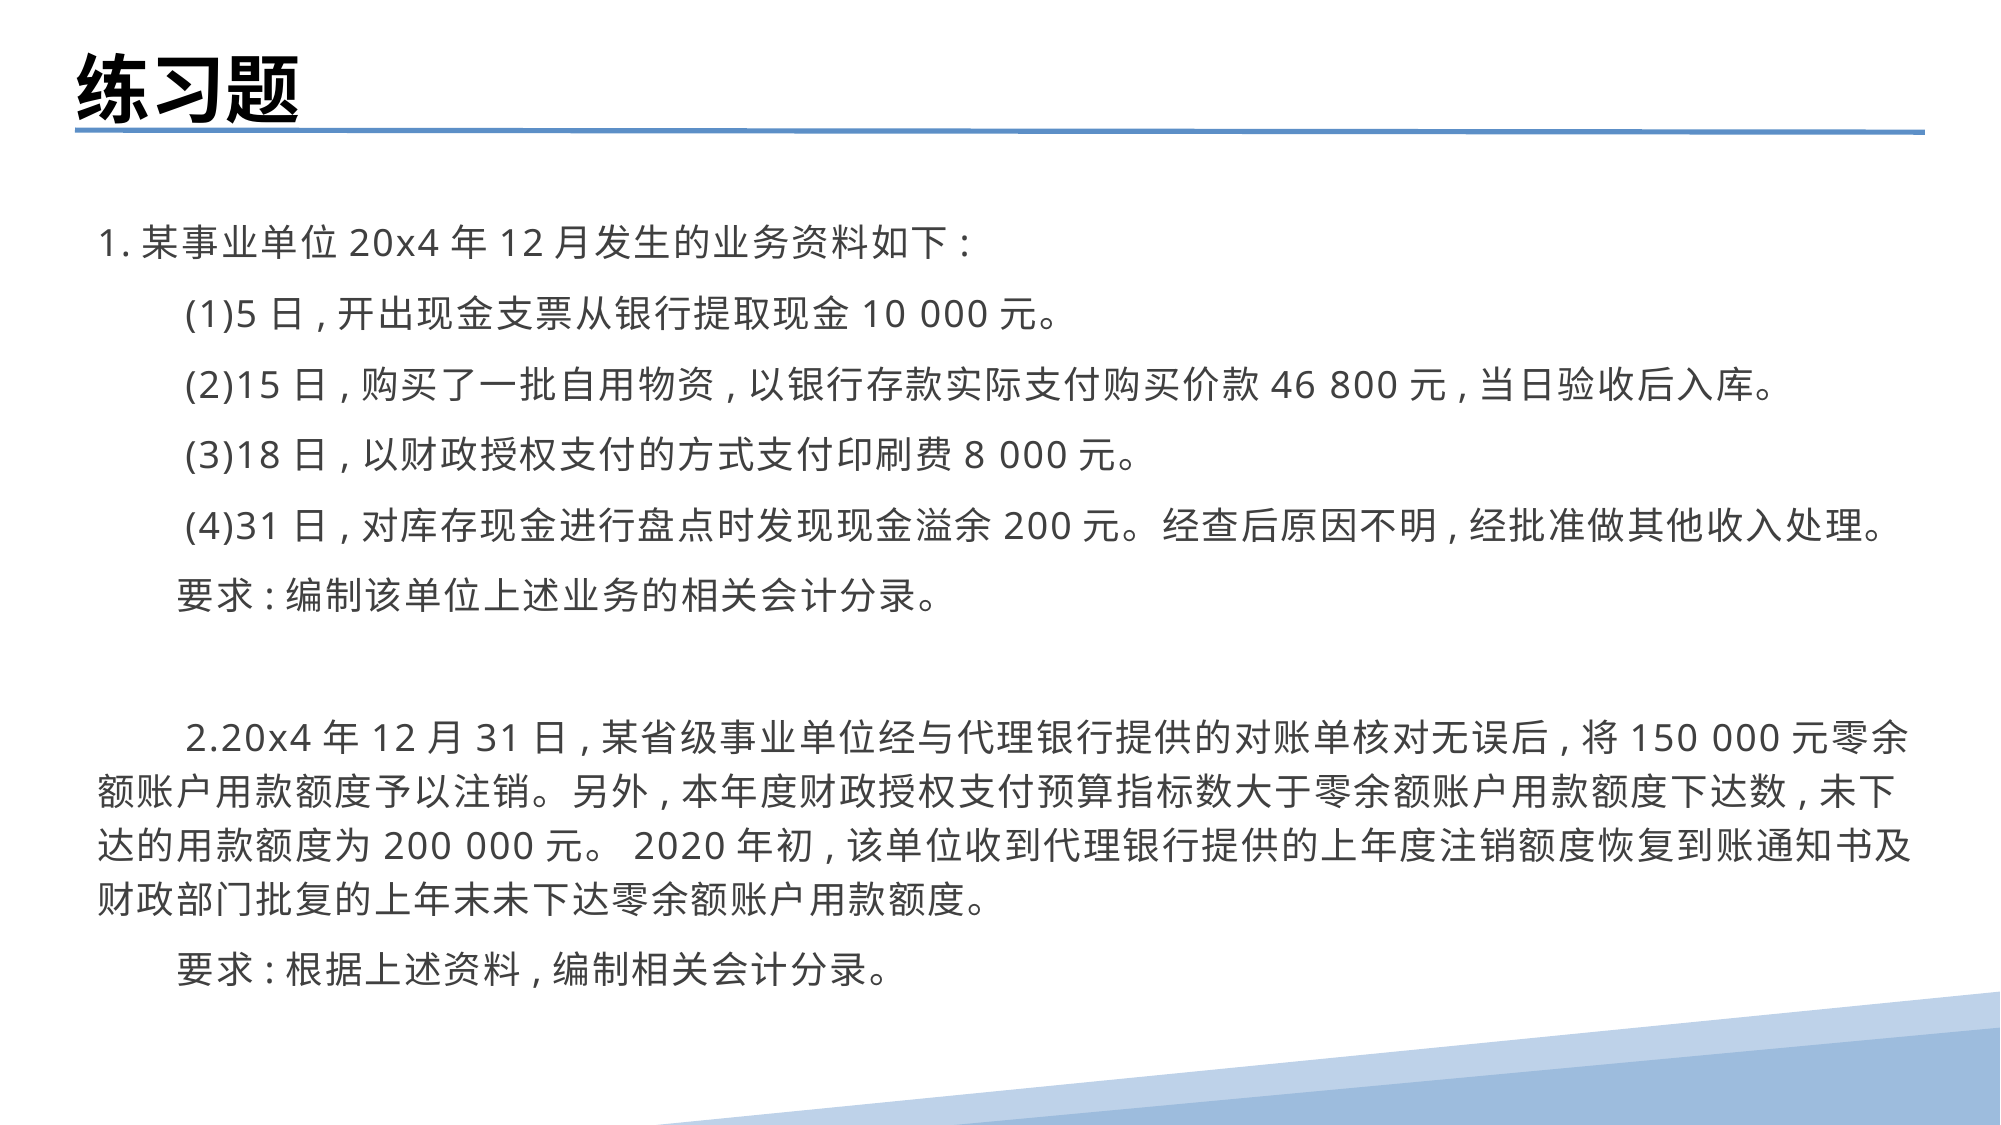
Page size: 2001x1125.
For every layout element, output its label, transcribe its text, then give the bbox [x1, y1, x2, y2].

text_box 1.某事业单位20x4年12月发生的业务资料如下: (1)5日,开出现金支票从银行提取现金10 000元。 (2)15日,购买了一批自用物资,以银行存款实际支付购买价款46 800元,当日验收后入库。 (3)18日,以财政授权支付的方式支付印刷费8 000元。 (4)31日,对库存现金进行盘点时发现现金溢余200元。经查后原因不明,经批准做其他收入处理。 要求:编制该单位上述业务的相关会计分录。 2.20x4年12月31日,某省级事业单位经与代理银行提供的对账单核对无误后,将150 000元零余额账户用款额度予以注销。另外,本年度财政授权支付预算指标数大于零余额账户用款额度下达数,未下达的用款额度为200 000元。2020年初,该单位收到代理银行提供的上年度注销额度恢复到账通知书及财政部门批复的上年末未下达零余额账户用款额度。 要求:根据上述资料,编制相关会计分录。 [86, 179, 1925, 1022]
text_box 练习题 [75, 32, 1925, 130]
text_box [656, 991, 2000, 1125]
